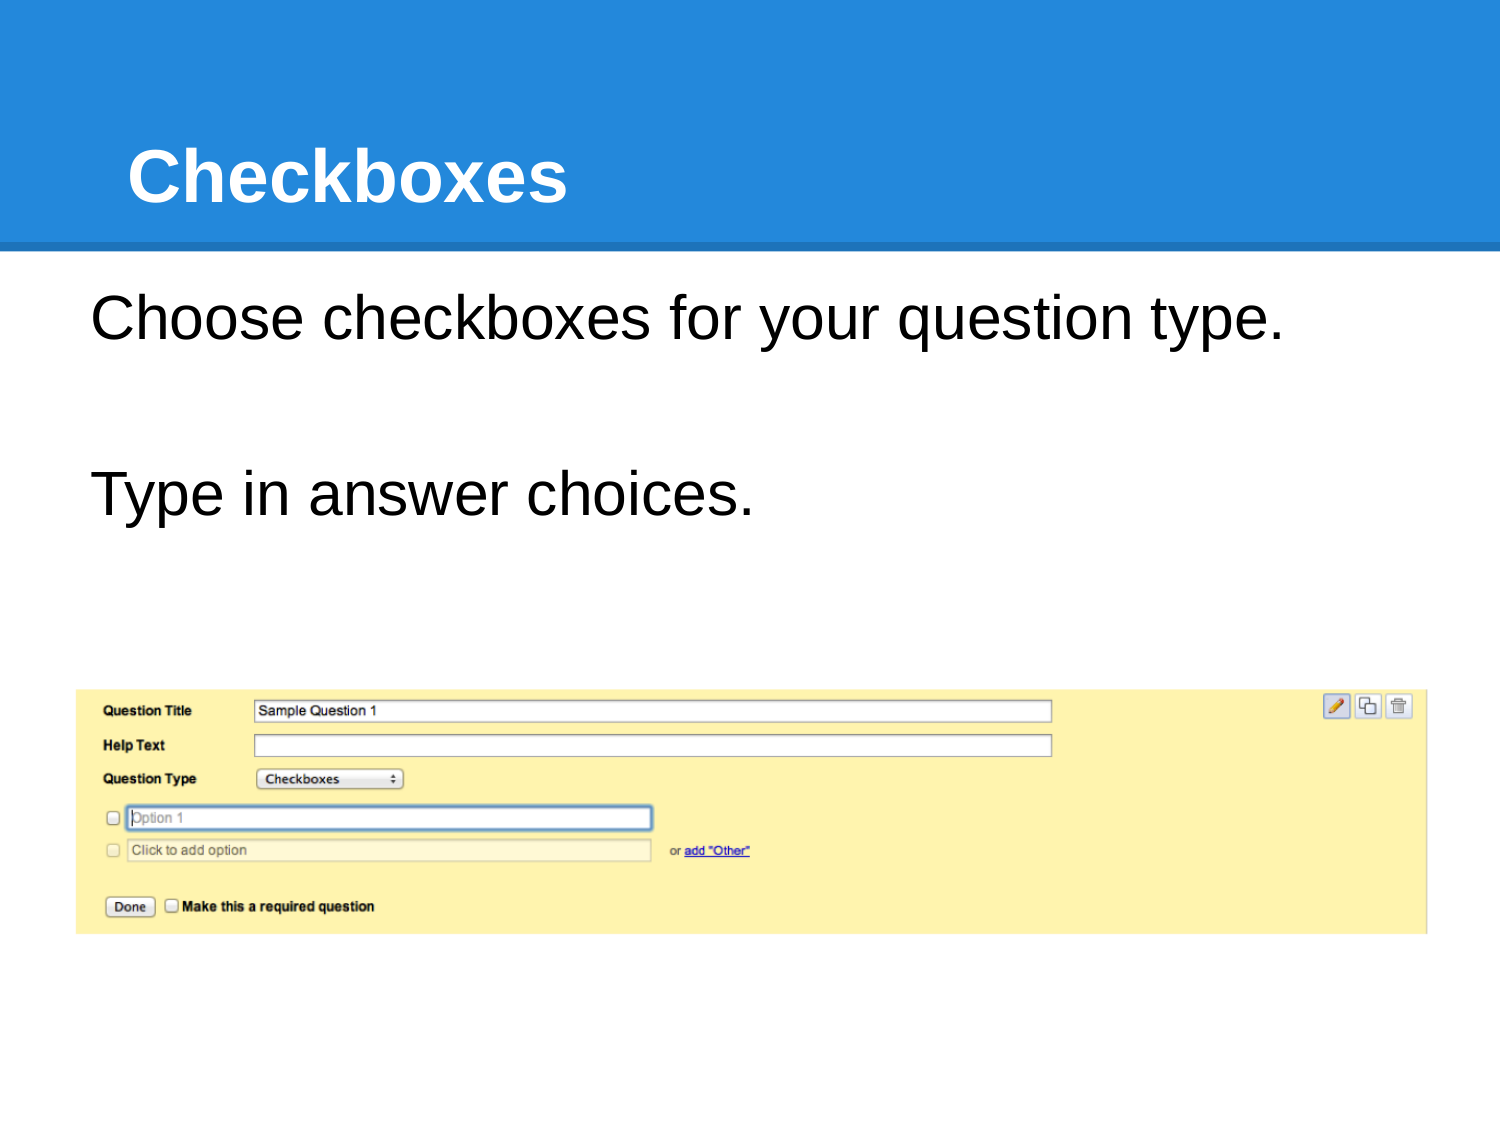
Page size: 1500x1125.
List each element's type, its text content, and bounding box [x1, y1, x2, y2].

list Choose checkboxes for your question type. Type in answer choices. [75, 262, 1425, 689]
title Checkboxes [75, 14, 1425, 233]
text_box [75, 689, 1428, 935]
